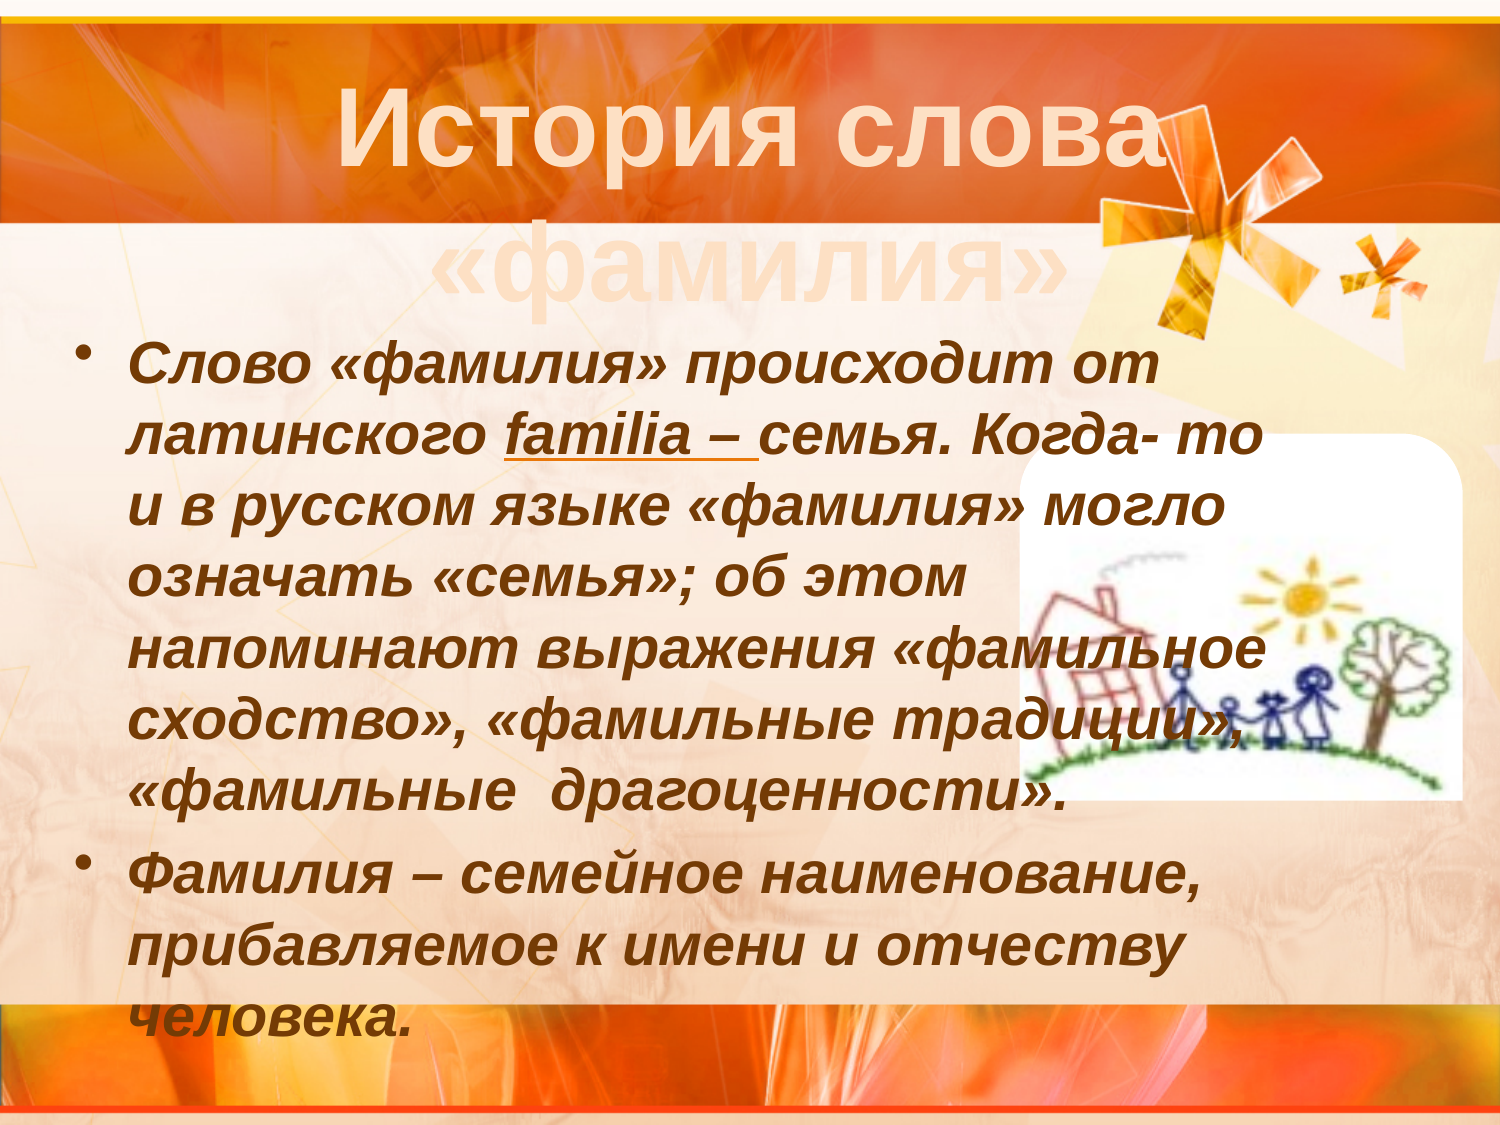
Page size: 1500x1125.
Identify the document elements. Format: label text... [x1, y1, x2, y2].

list Слово «фамилия» происходит от латинского familia – семья. Когда- то и в русском языке «фамилия» могло означать «семья»; об этом напоминают выражения «фамильное сходство», «фамильные традиции», «фамильные драгоценности». Фамилия – семейное наименование, прибавляемое к имени и отчеству человека. [58, 316, 1290, 1067]
text_box История слова «фамилия» [93, 46, 1407, 332]
picture [0, 0, 1500, 1125]
